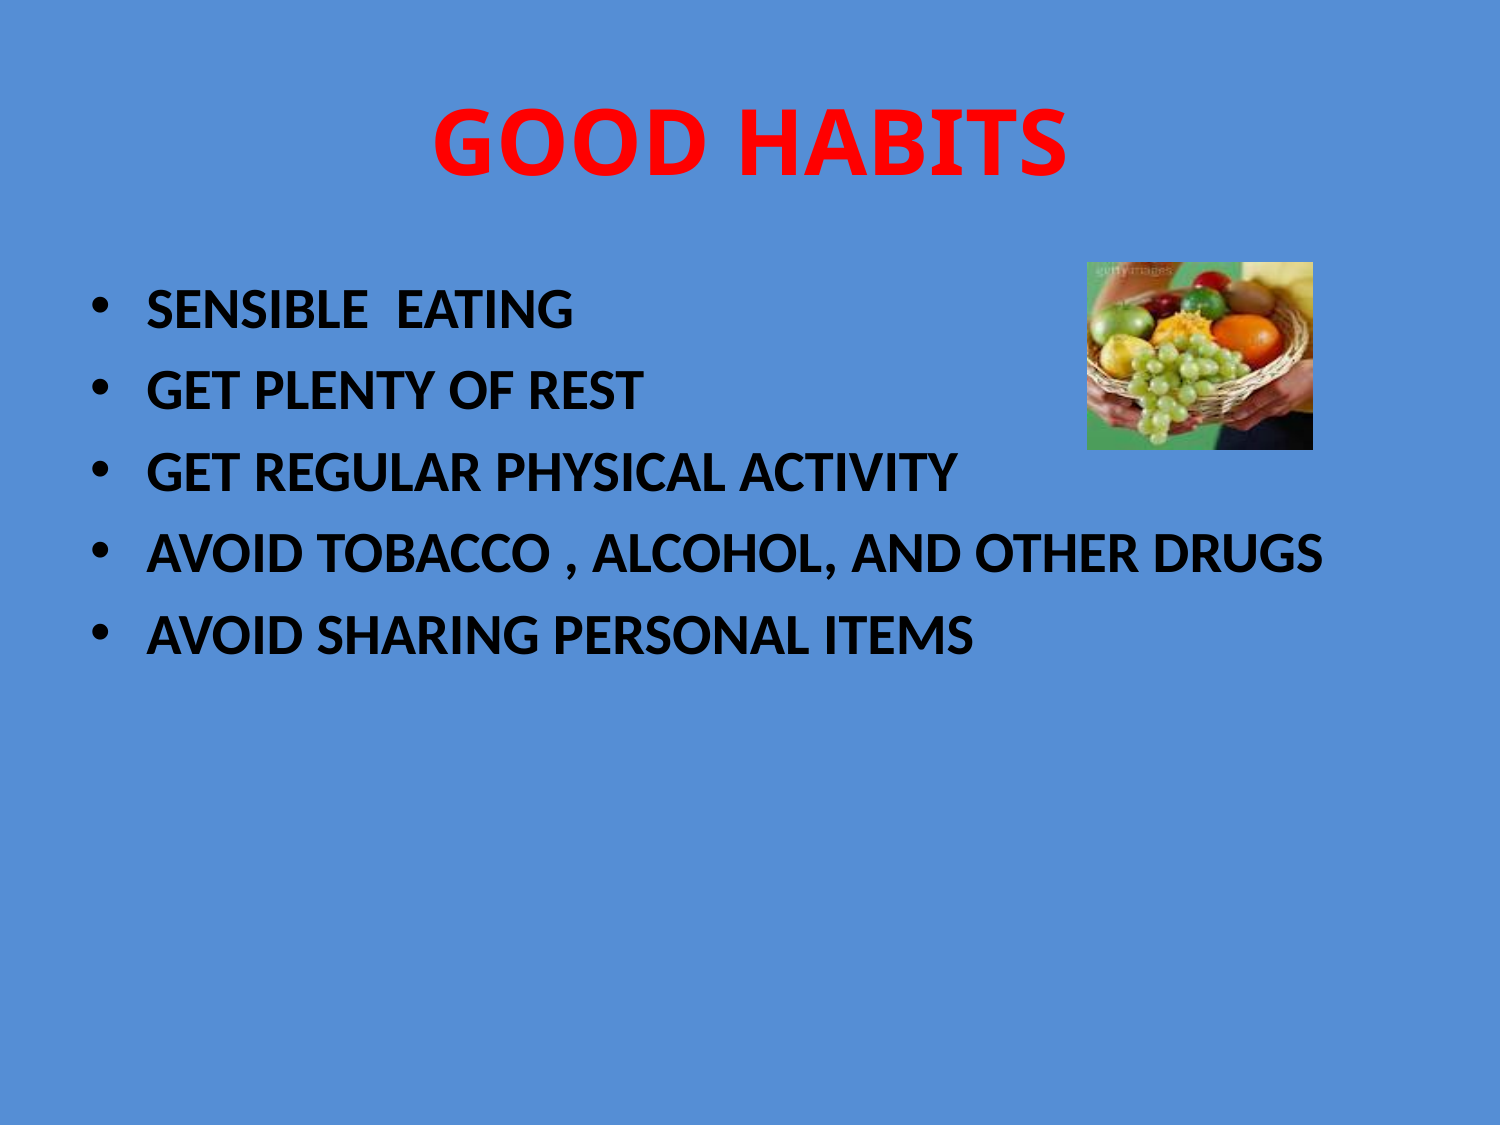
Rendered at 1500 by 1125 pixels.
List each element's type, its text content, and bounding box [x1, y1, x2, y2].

title GOOD HABITS [75, 45, 1425, 233]
picture [1087, 262, 1313, 451]
list SENSIBLE EATING GET PLENTY OF REST GET REGULAR PHYSICAL ACTIVITY AVOID TOBACCO , ALCOHOL, AND OTHER DRUGS AVOID SHARING PERSONAL ITEMS [75, 262, 1425, 1005]
